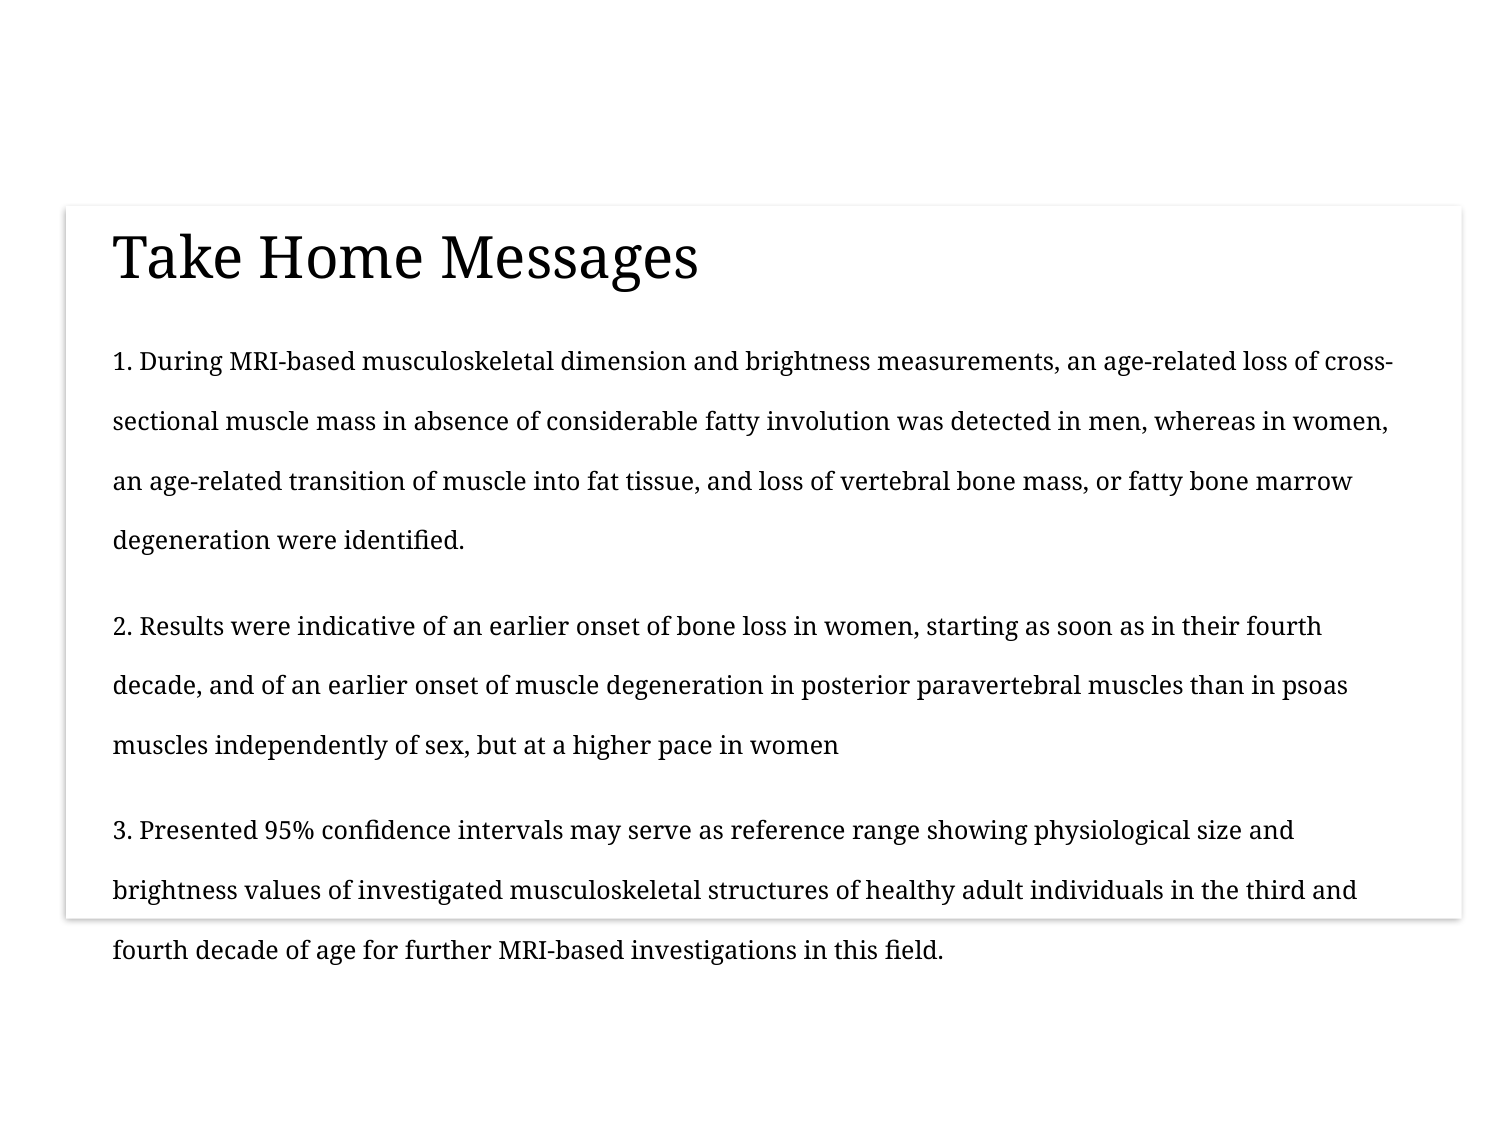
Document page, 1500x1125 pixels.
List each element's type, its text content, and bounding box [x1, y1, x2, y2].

text_box Take Home Messages 1. During MRI-based musculoskeletal dimension and brightness measurements, an age-related loss of cross-sectional muscle mass in absence of considerable fatty involution was detected in men, whereas in women, an age-related transition of muscle into fat tissue, and loss of vertebral bone mass, or fatty bone marrow degeneration were identified. 2. Results were indicative of an earlier onset of bone loss in women, starting as soon as in their fourth decade, and of an earlier onset of muscle degeneration in posterior paravertebral muscles than in psoas muscles independently of sex, but at a higher pace in women 3. Presented 95% confidence intervals may serve as reference range showing physiological size and brightness values of investigated musculoskeletal structures of healthy adult individuals in the third and fourth decade of age for further MRI-based investigations in this field. [97, 213, 1434, 972]
text_box [65, 205, 1462, 919]
